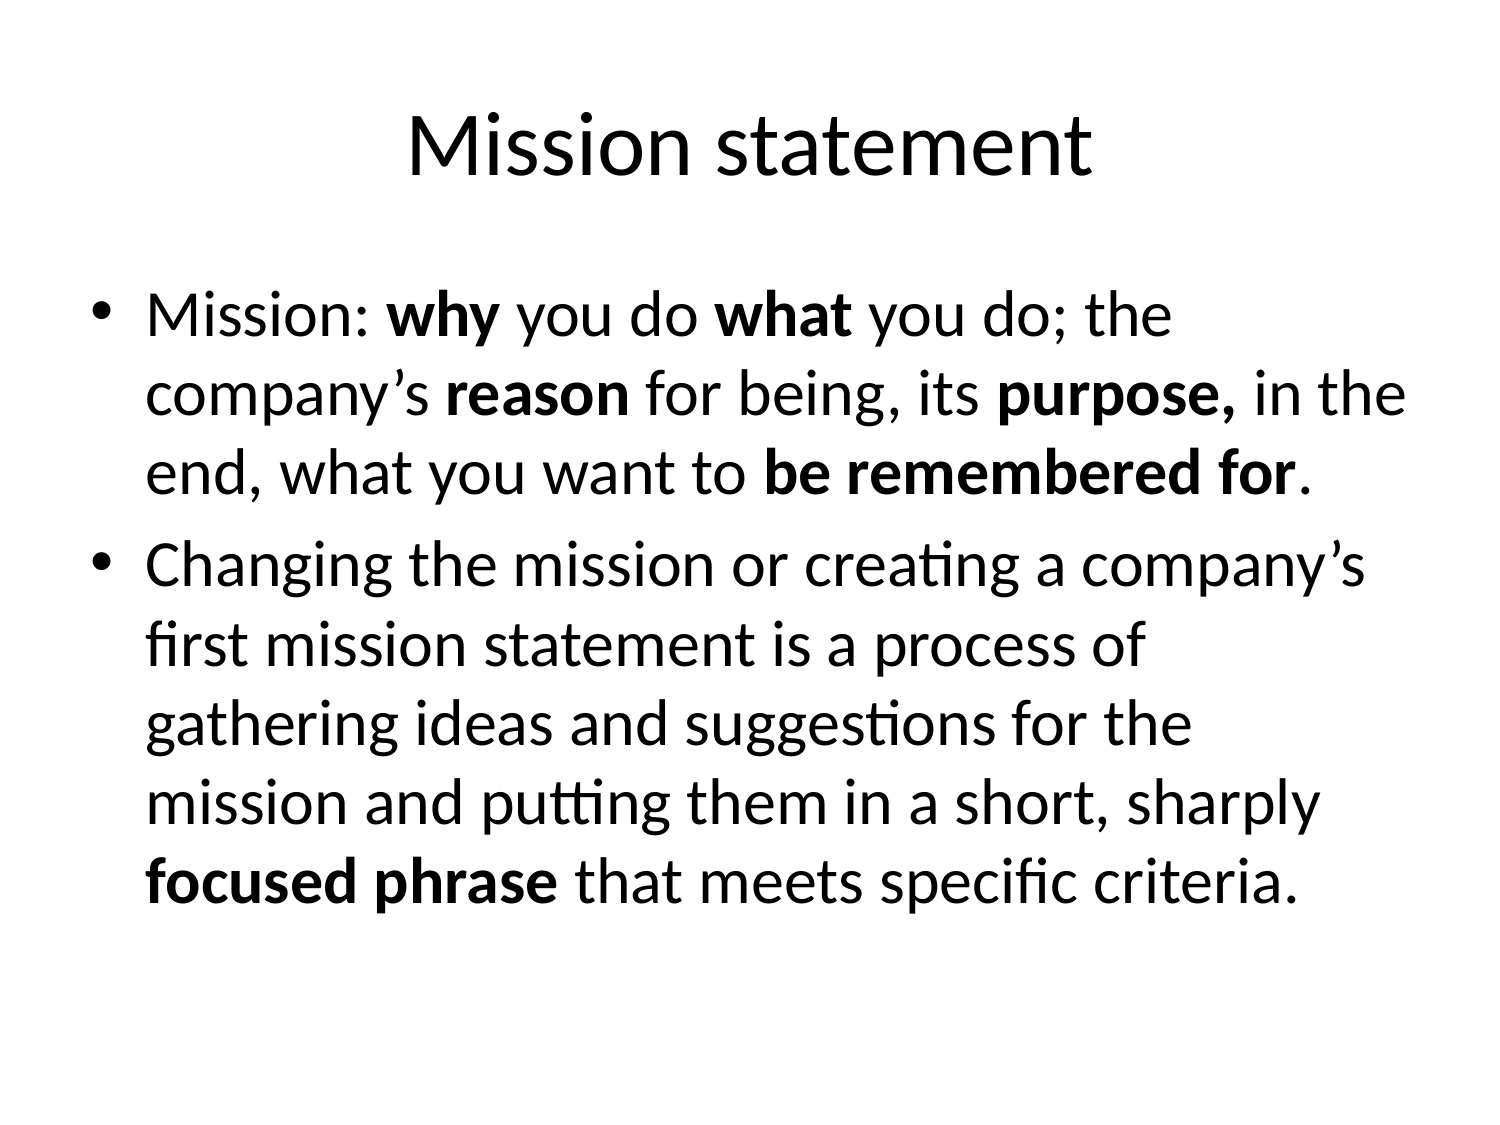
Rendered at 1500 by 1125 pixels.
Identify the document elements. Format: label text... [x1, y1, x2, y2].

title Mission statement [75, 45, 1425, 233]
list Mission: why you do what you do; the company’s reason for being, its purpose, in the end, what you want to be remembered for. Changing the mission or creating a company’s first mission statement is a process of gathering ideas and suggestions for the mission and putting them in a short, sharply focused phrase that meets specific criteria. [75, 262, 1425, 1005]
